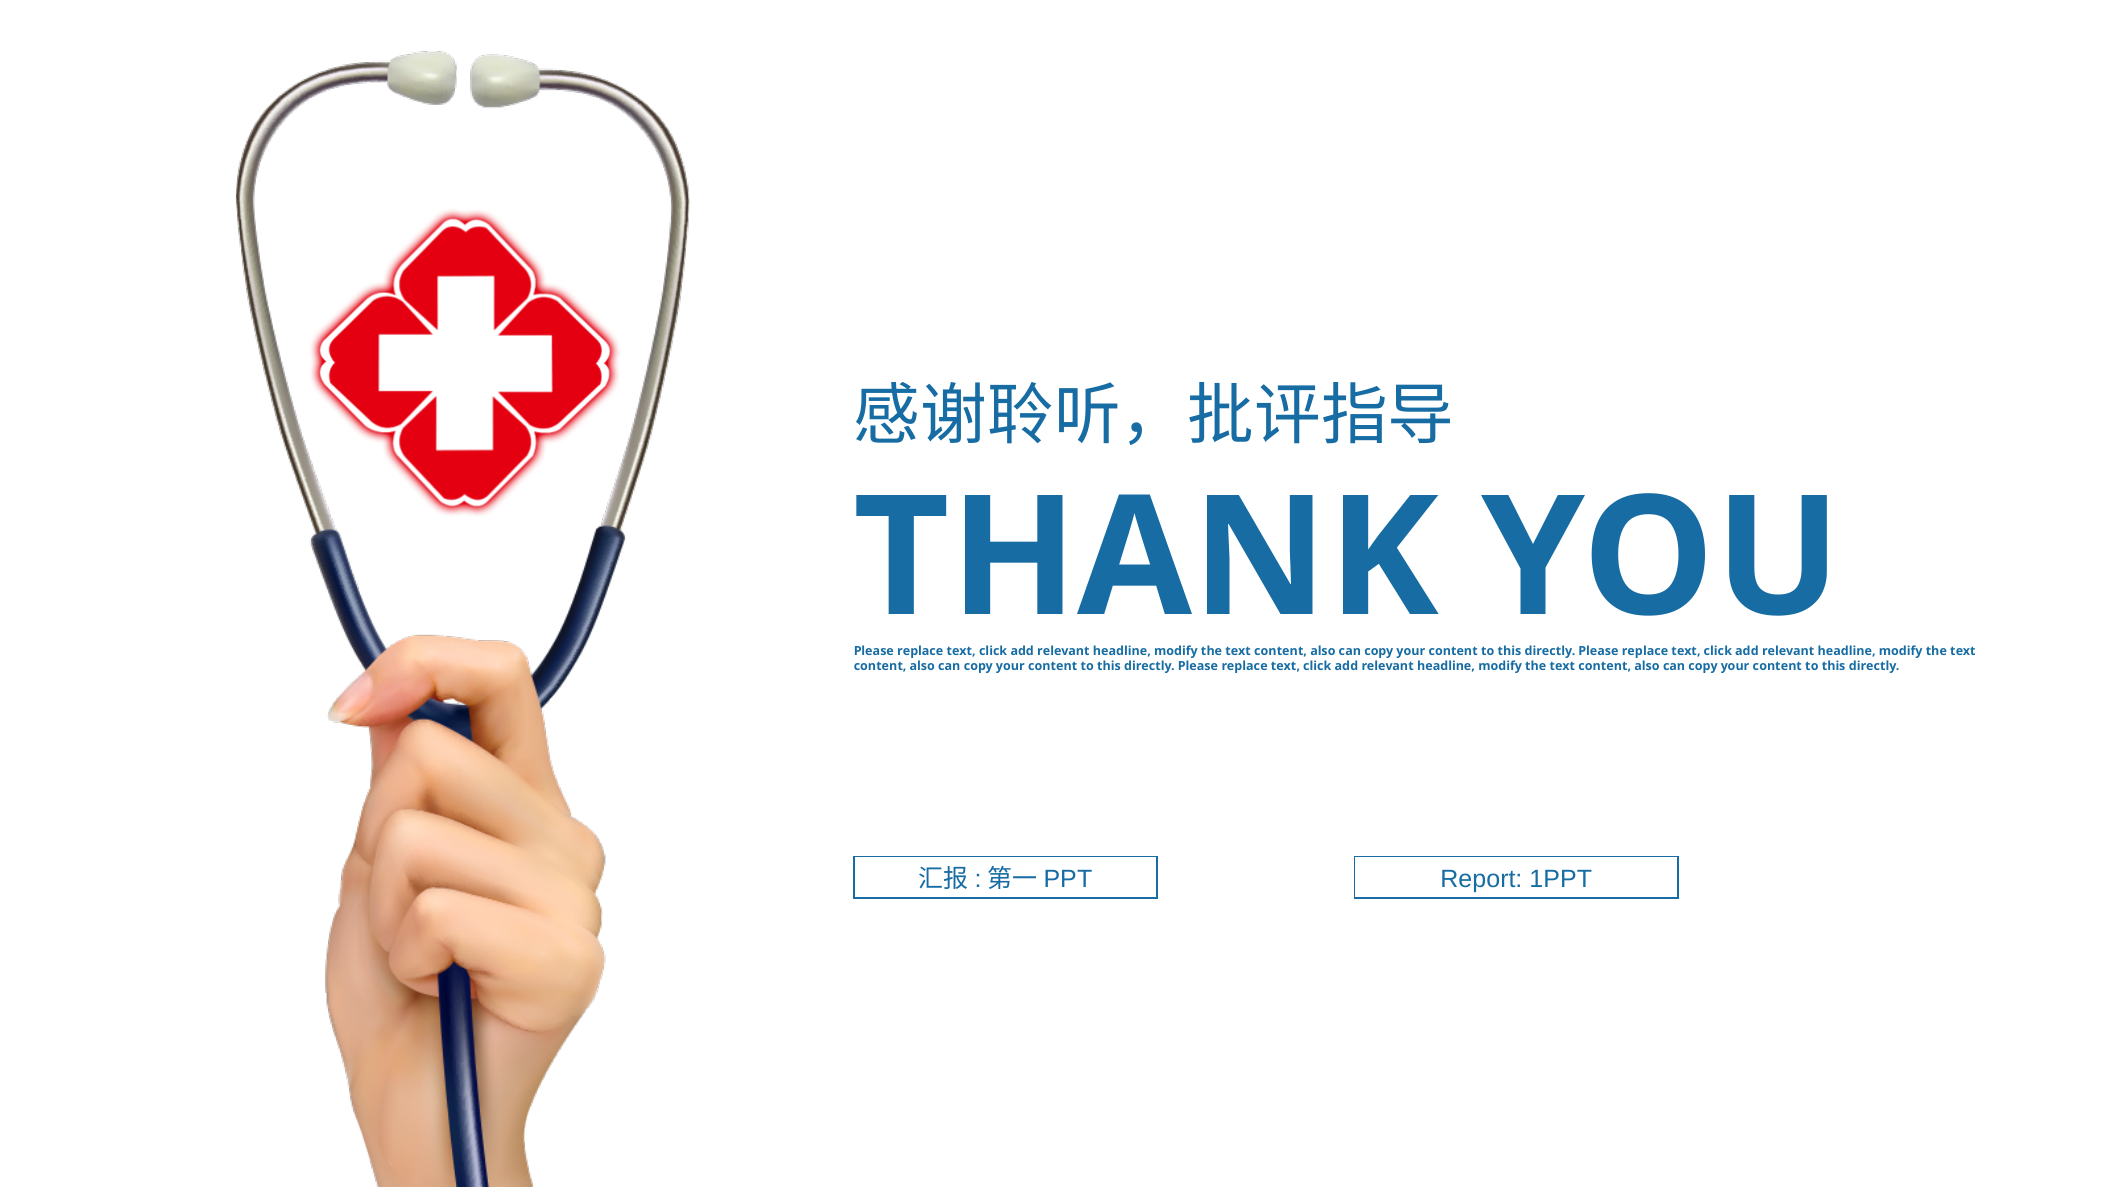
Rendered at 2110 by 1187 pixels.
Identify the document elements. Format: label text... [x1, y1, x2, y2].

text_box Report: 1PPT [1354, 856, 1679, 899]
text_box THANK YOU [853, 447, 2000, 642]
text_box [0, 0, 2110, 1187]
text_box Please replace text, click add relevant headline, modify the text content, also can copy your content to this directly. Please replace text, click add relevant headline, modify the text content, also can copy your content to this directly. Please replace text, click add relevant headline, modify the text content, also can copy your content to this directly. [853, 642, 2000, 674]
text_box 汇报:第一PPT [853, 856, 1158, 899]
picture [283, 179, 647, 546]
text_box 感谢聆听，批评指导 [853, 371, 1457, 447]
